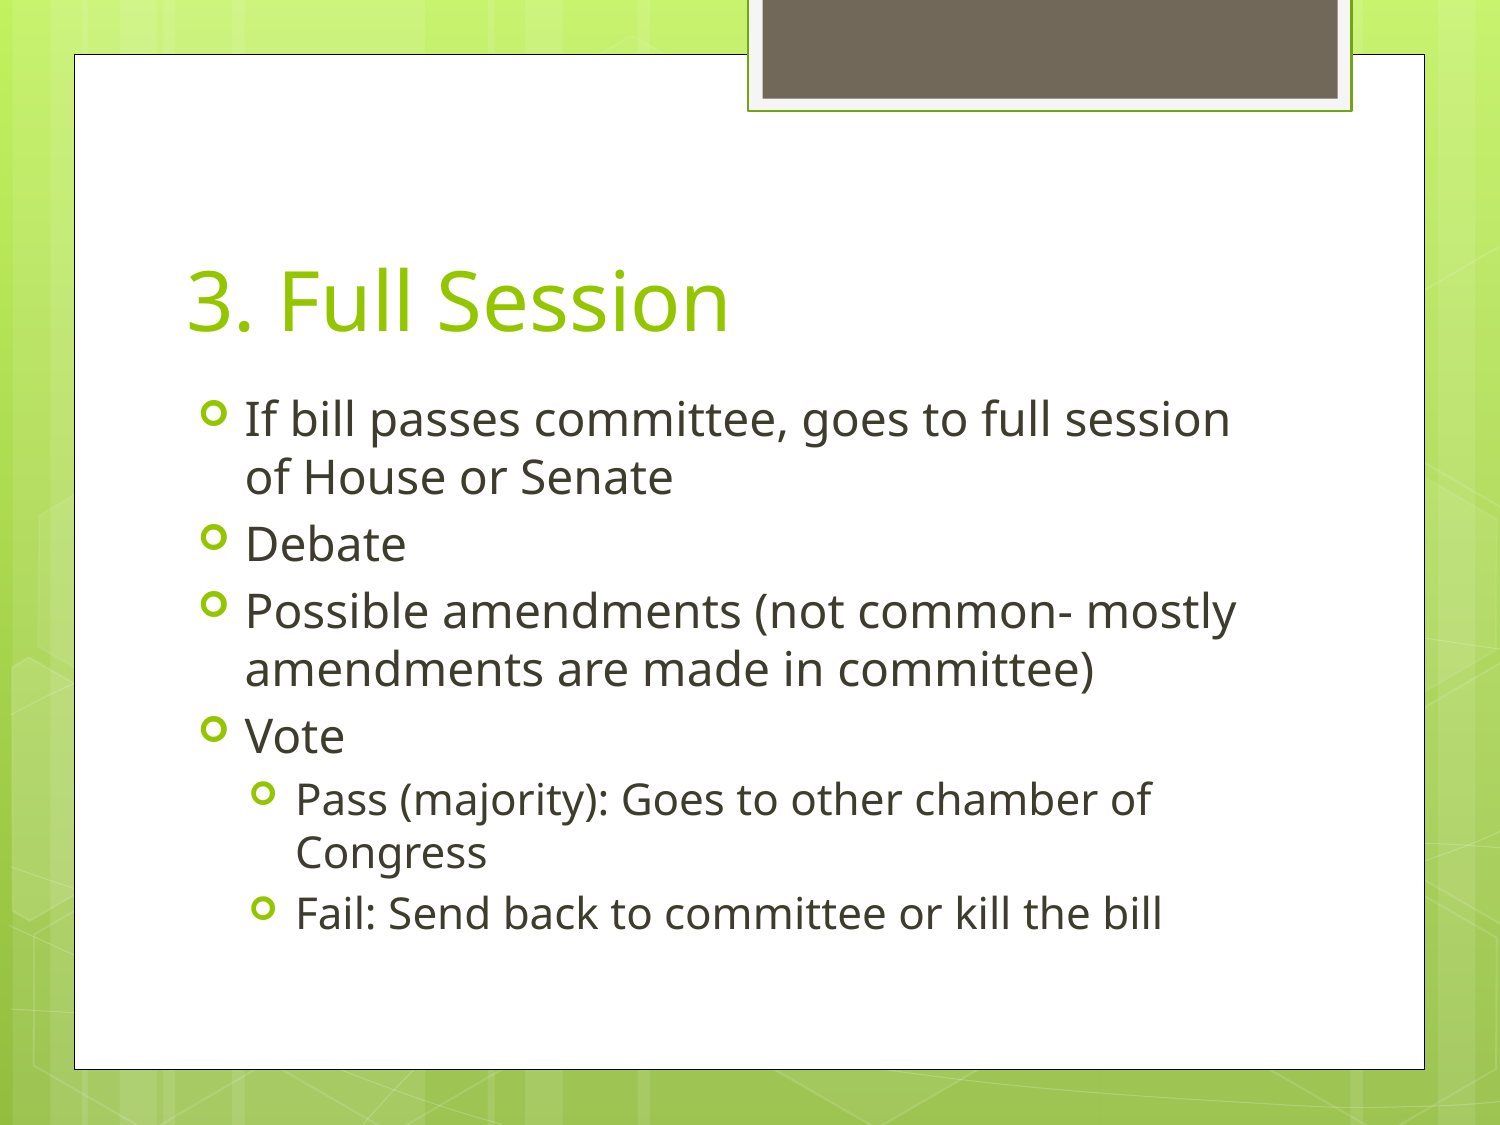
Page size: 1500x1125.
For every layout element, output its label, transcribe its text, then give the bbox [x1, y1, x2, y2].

title 3. Full Session [171, 168, 1324, 357]
list If bill passes committee, goes to full session of House or Senate Debate Possible amendments (not common- mostly amendments are made in committee) Vote Pass (majority): Goes to other chamber of Congress Fail: Send back to committee or kill the bill [171, 381, 1283, 957]
